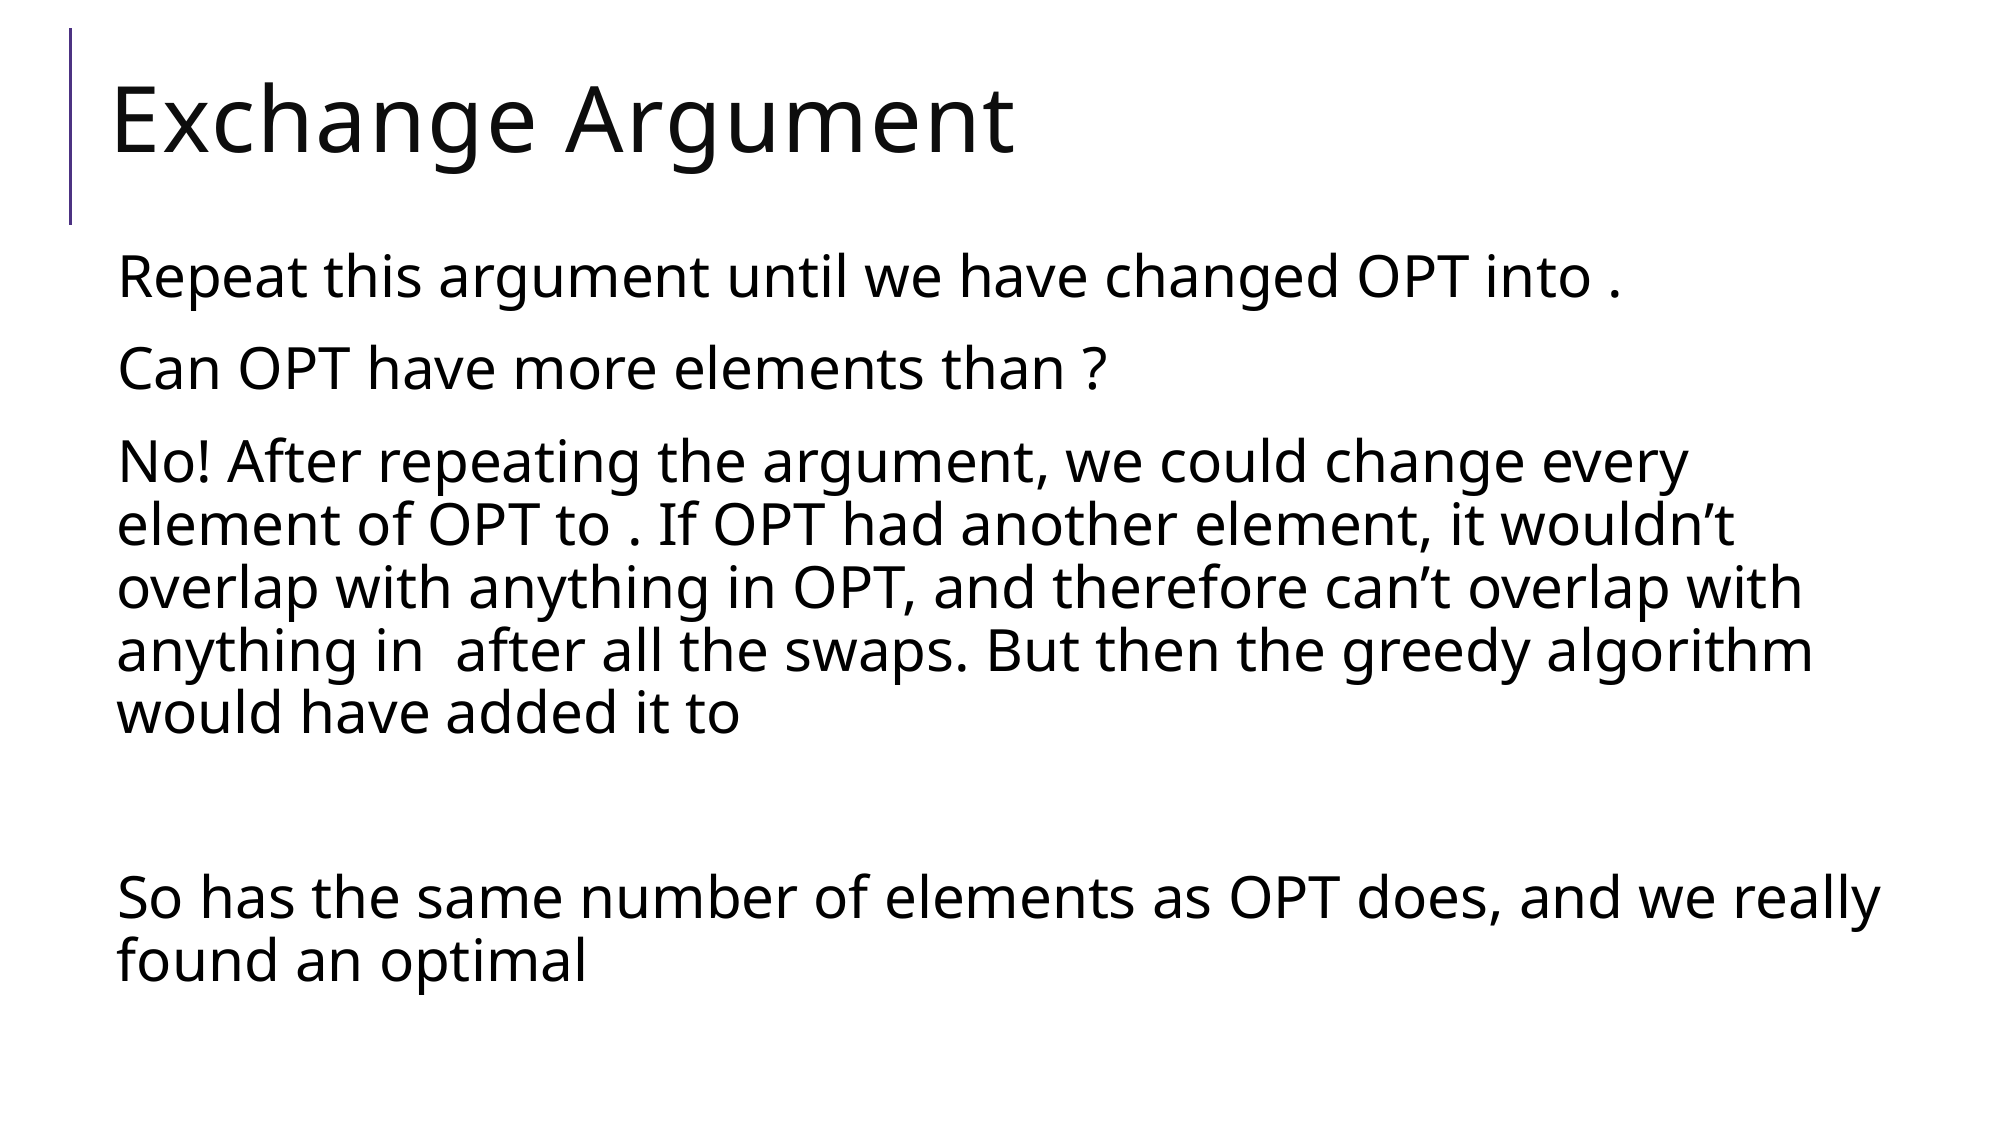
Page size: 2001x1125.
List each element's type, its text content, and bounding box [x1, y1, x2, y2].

title Exchange Argument [94, 43, 1930, 210]
